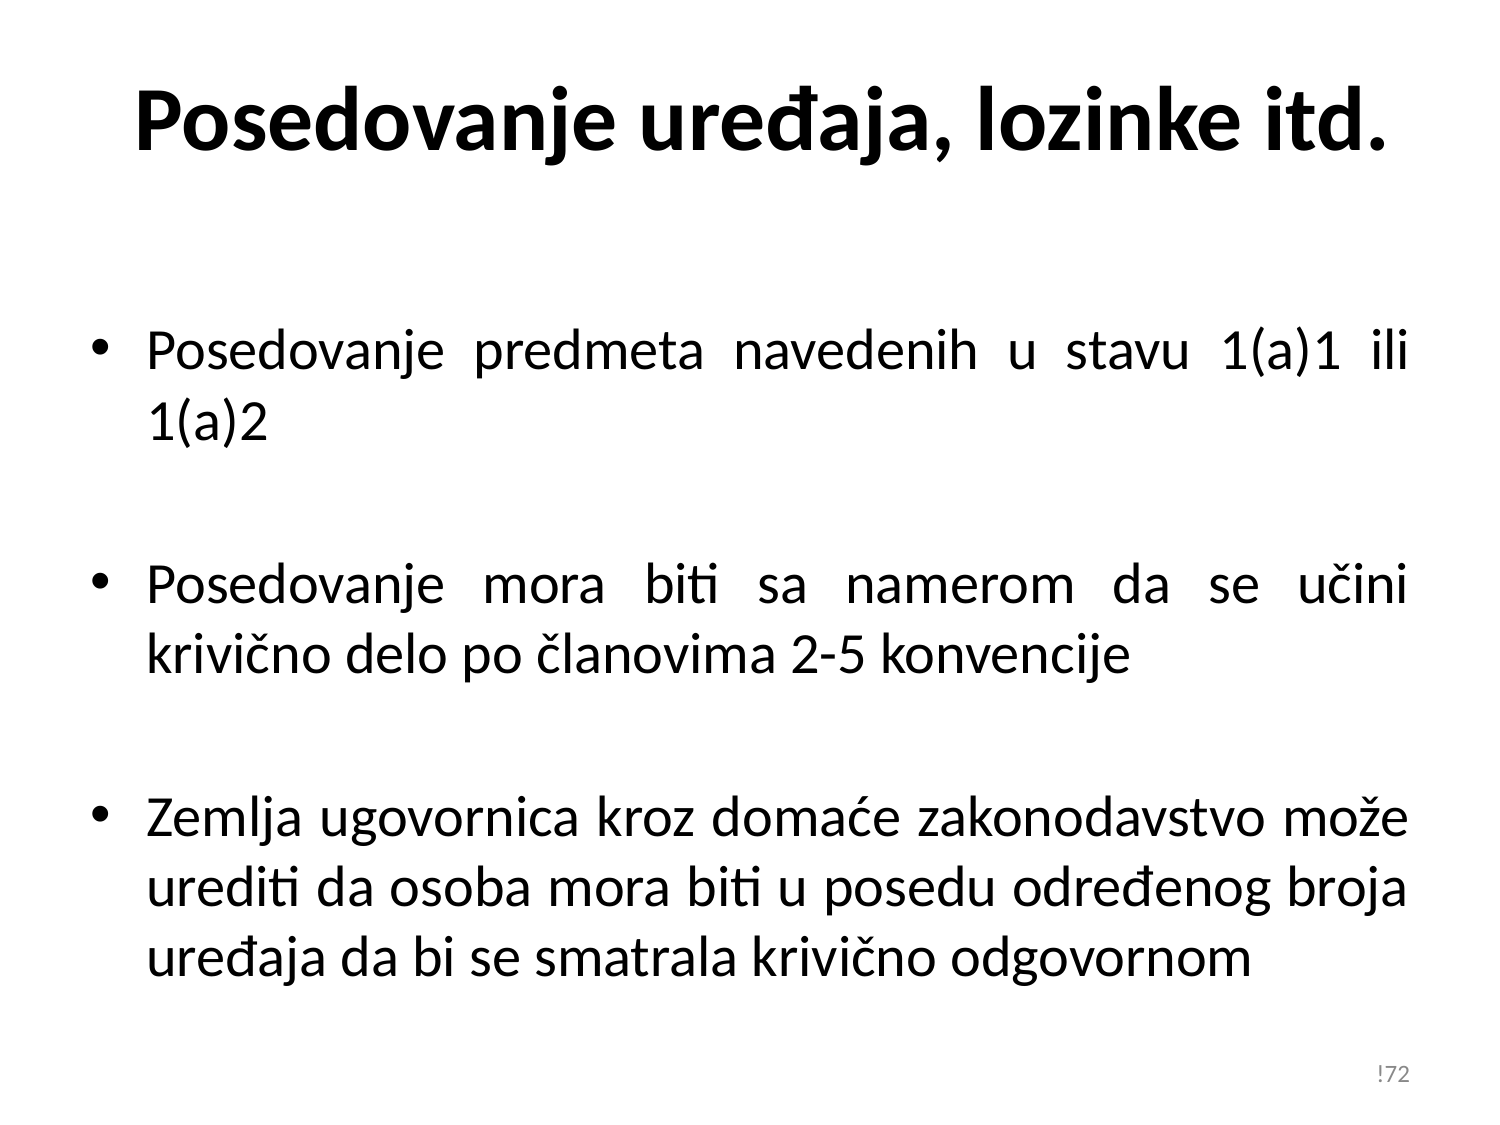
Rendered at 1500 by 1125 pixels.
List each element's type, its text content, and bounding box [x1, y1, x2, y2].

slide_number !72 [1074, 1042, 1425, 1103]
title Posedovanje uređaja, lozinke itd. [74, 19, 1452, 208]
list Posedovanje predmeta navedenih u stavu 1(a)1 ili 1(a)2 Posedovanje mora biti sa namerom da se učini krivično delo po članovima 2-5 konvencije Zemlja ugovornica kroz domaće zakonodavstvo može urediti da osoba mora biti u posedu određenog broja uređaja da bi se smatrala krivično odgovornom [74, 303, 1426, 870]
